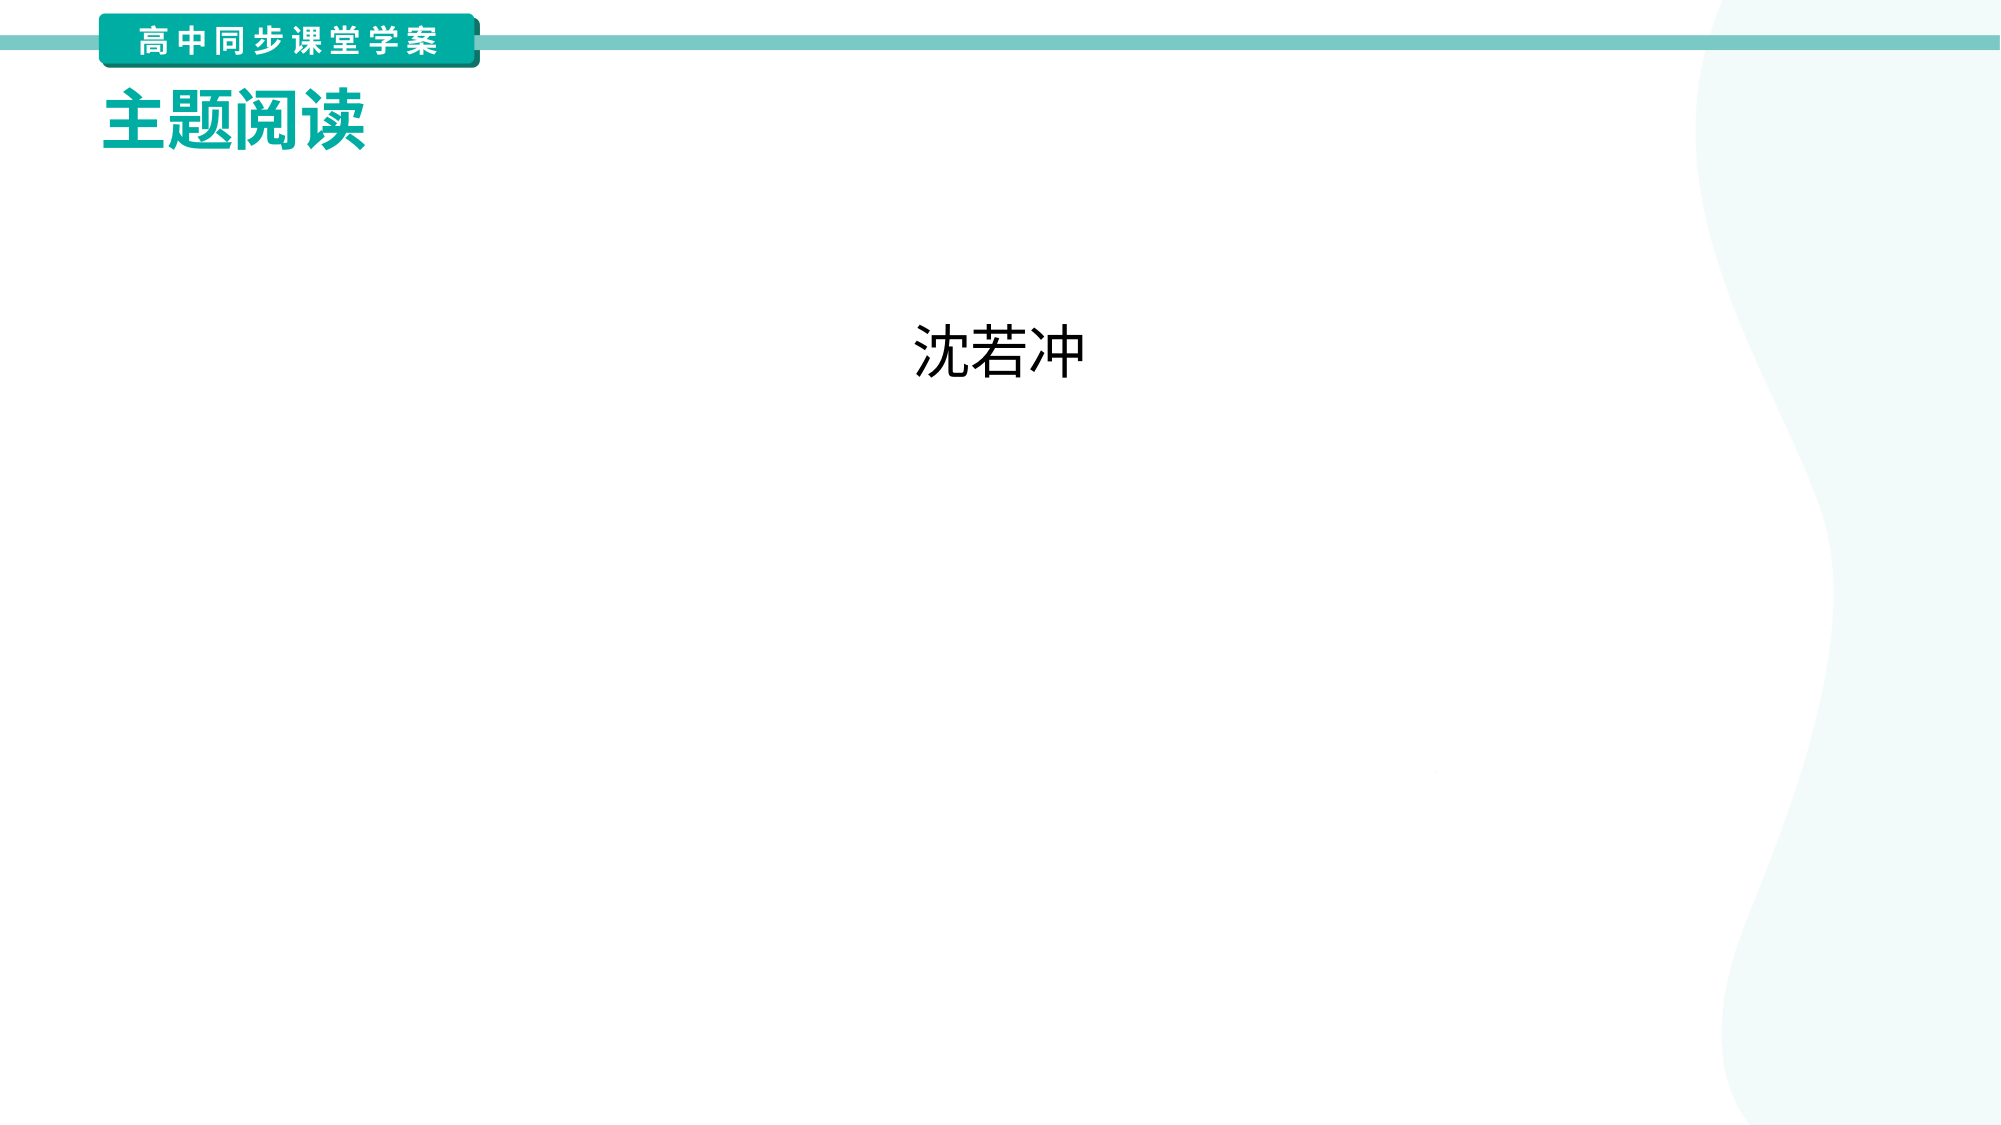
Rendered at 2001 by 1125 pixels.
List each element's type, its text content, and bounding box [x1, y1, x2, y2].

text_box 主题阅读 [100, 76, 1899, 223]
picture [0, 0, 2000, 1125]
